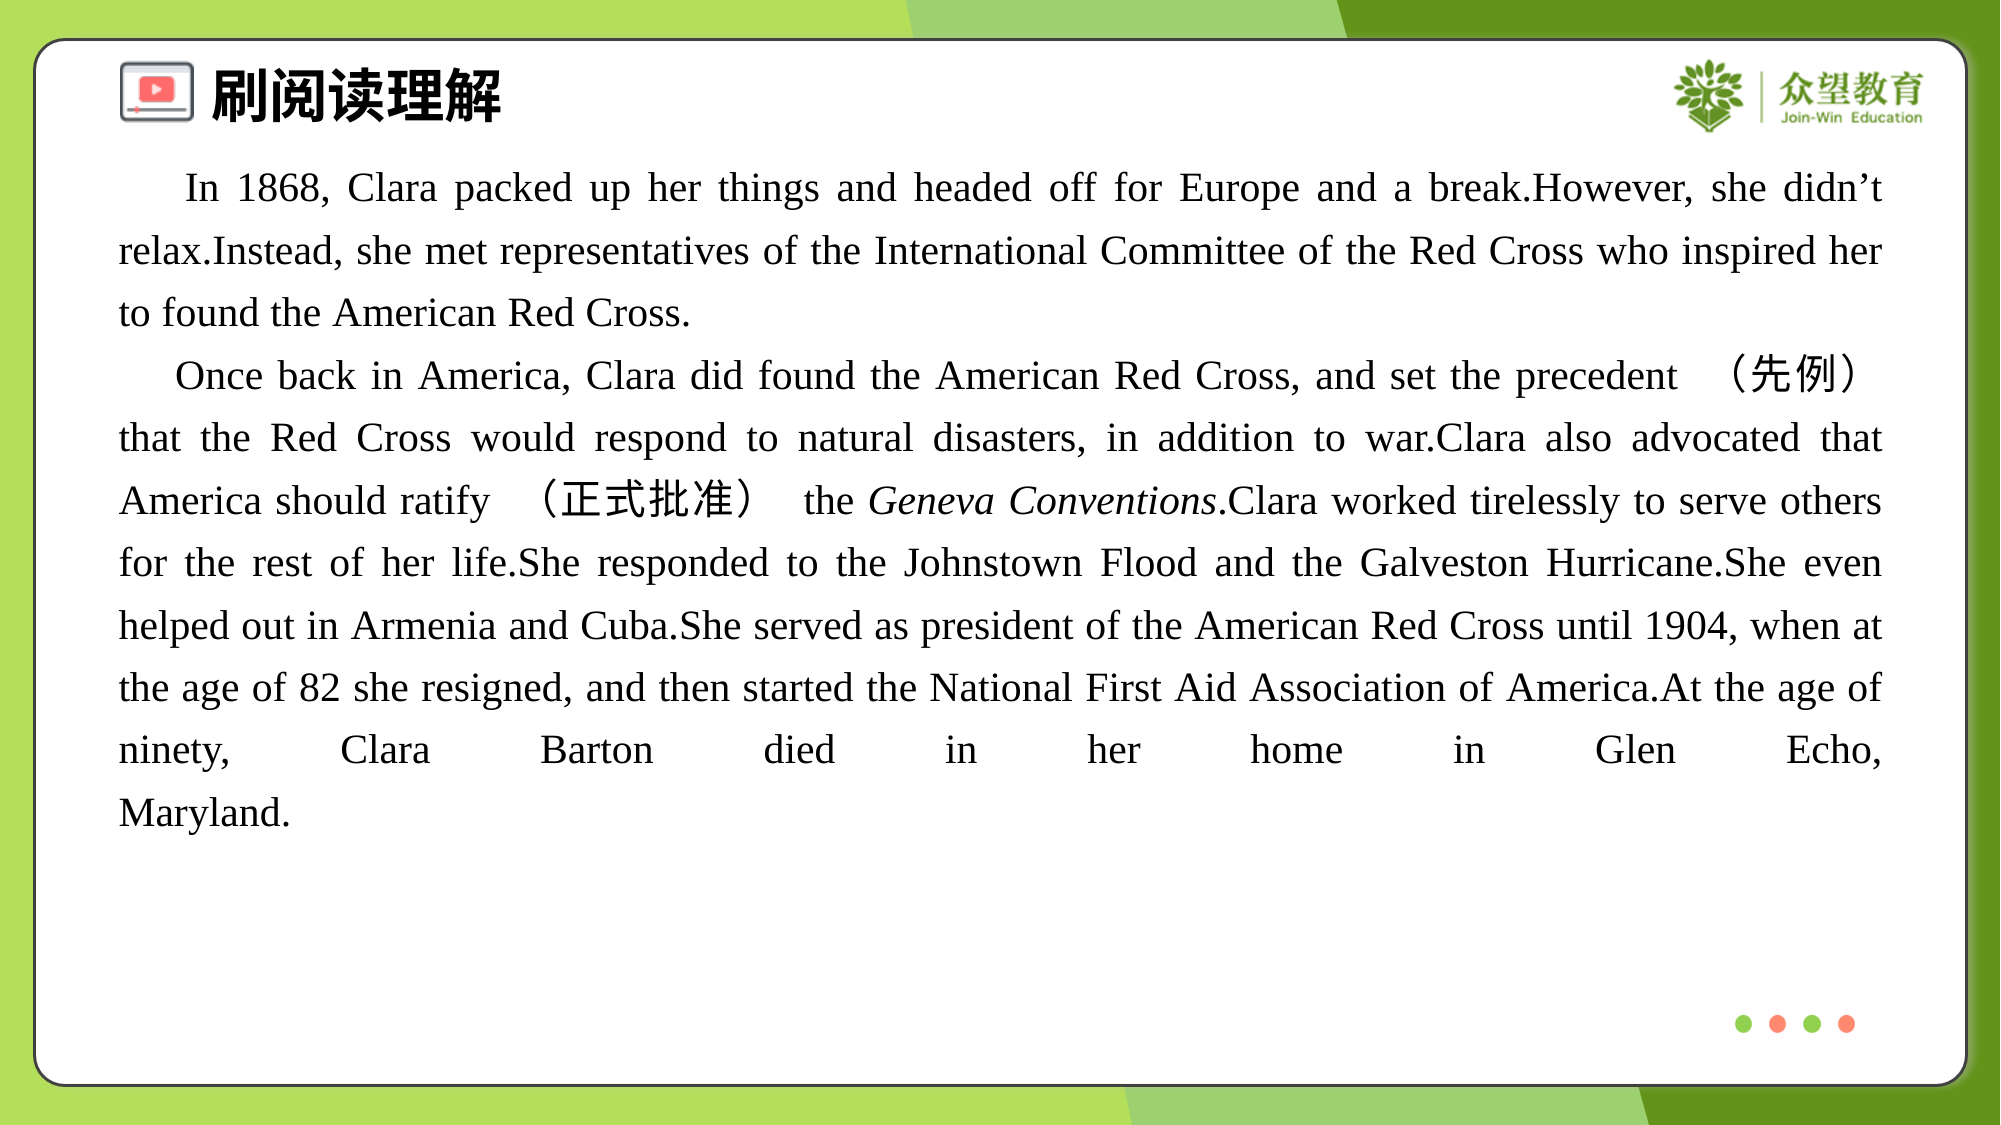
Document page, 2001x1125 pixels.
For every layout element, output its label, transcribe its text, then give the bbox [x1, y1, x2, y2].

text_box In 1868, Clara packed up her things and headed off for Europe and a break.However, she didn’t relax.Instead, she met representatives of the International Committee of the Red Cross who inspired her to found the American Red Cross. Once back in America, Clara did found the American Red Cross, and set the precedent （先例） that the Red Cross would respond to natural disasters, in addition to war.Clara also advocated that America should ratify （正式批准） the Geneva Conventions.Clara worked tirelessly to serve others for the rest of her life.She responded to the Johnstown Flood and the Galveston Hurricane.She even helped out in Armenia and Cuba.She served as president of the American Red Cross until 1904, when at the age of 82 she resigned, and then started the National First Aid Association of America.At the age of ninety, Clara Barton died in her home in Glen Echo, Maryland.#1.4 [118, 147, 1883, 829]
picture [0, 0, 2000, 1125]
